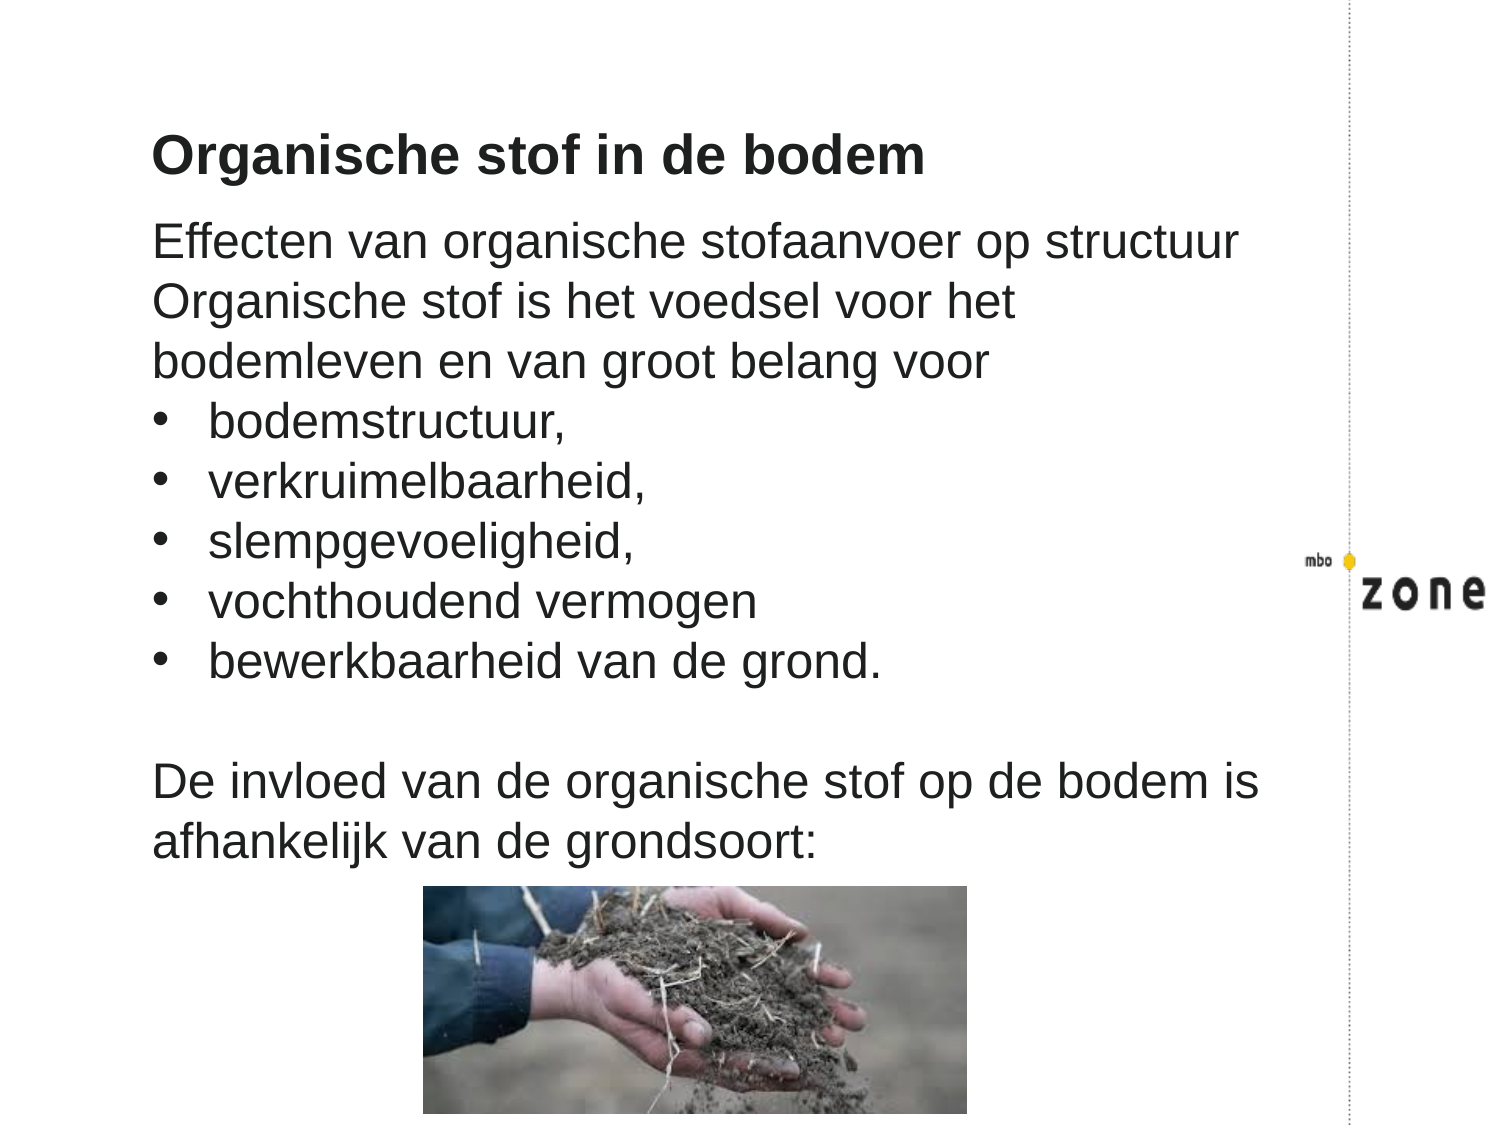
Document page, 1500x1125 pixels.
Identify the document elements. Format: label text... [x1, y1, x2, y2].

subtitle Effecten van organische stofaanvoer op structuur Organische stof is het voedsel voor het bodemleven en van groot belang voor bodemstructuur, verkruimelbaarheid, slempgevoeligheid, vochthoudend vermogen bewerkbaarheid van de grond. De invloed van de organische stof op de bodem is afhankelijk van de grondsoort: [151, 208, 1277, 870]
picture [1197, 0, 1500, 1125]
picture [423, 886, 967, 1114]
title Organische stof in de bodem [151, 43, 1239, 186]
